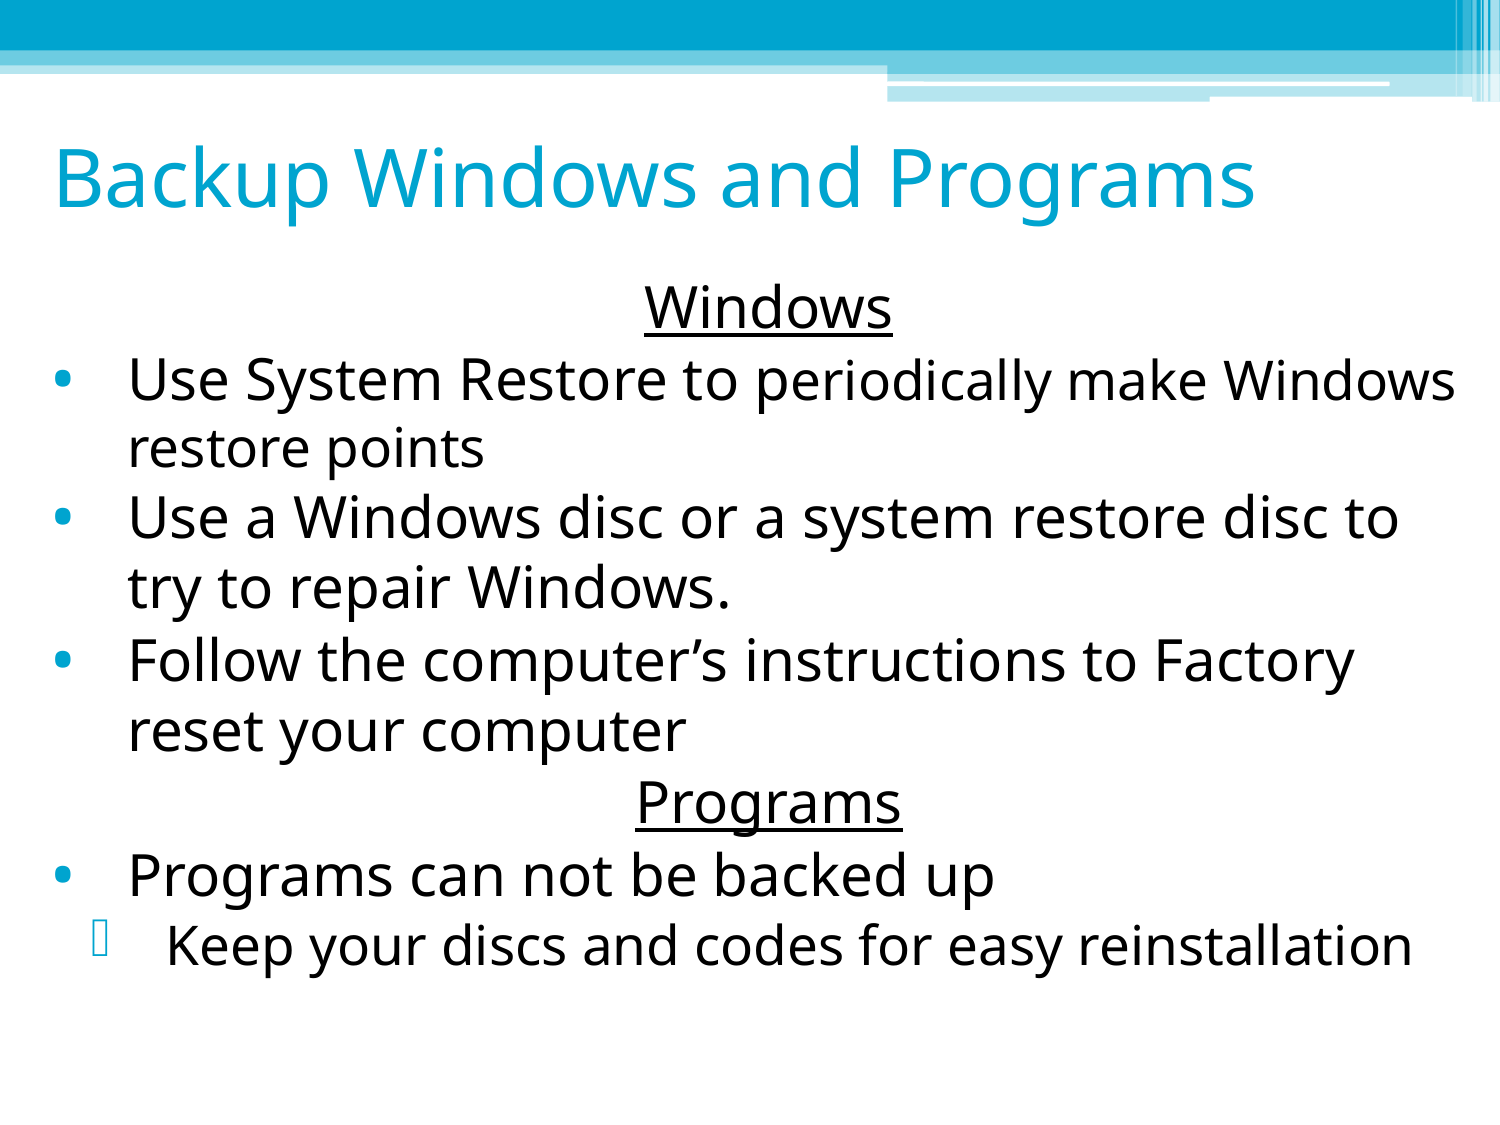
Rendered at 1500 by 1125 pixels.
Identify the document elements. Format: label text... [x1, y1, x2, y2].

title Backup Windows and Programs [37, 87, 1500, 263]
list Windows Use System Restore to periodically make Windows restore points Use a Windows disc or a system restore disc to try to repair Windows. Follow the computer’s instructions to Factory reset your computer Programs Programs can not be backed up Keep your discs and codes for easy reinstallation [37, 263, 1500, 1125]
